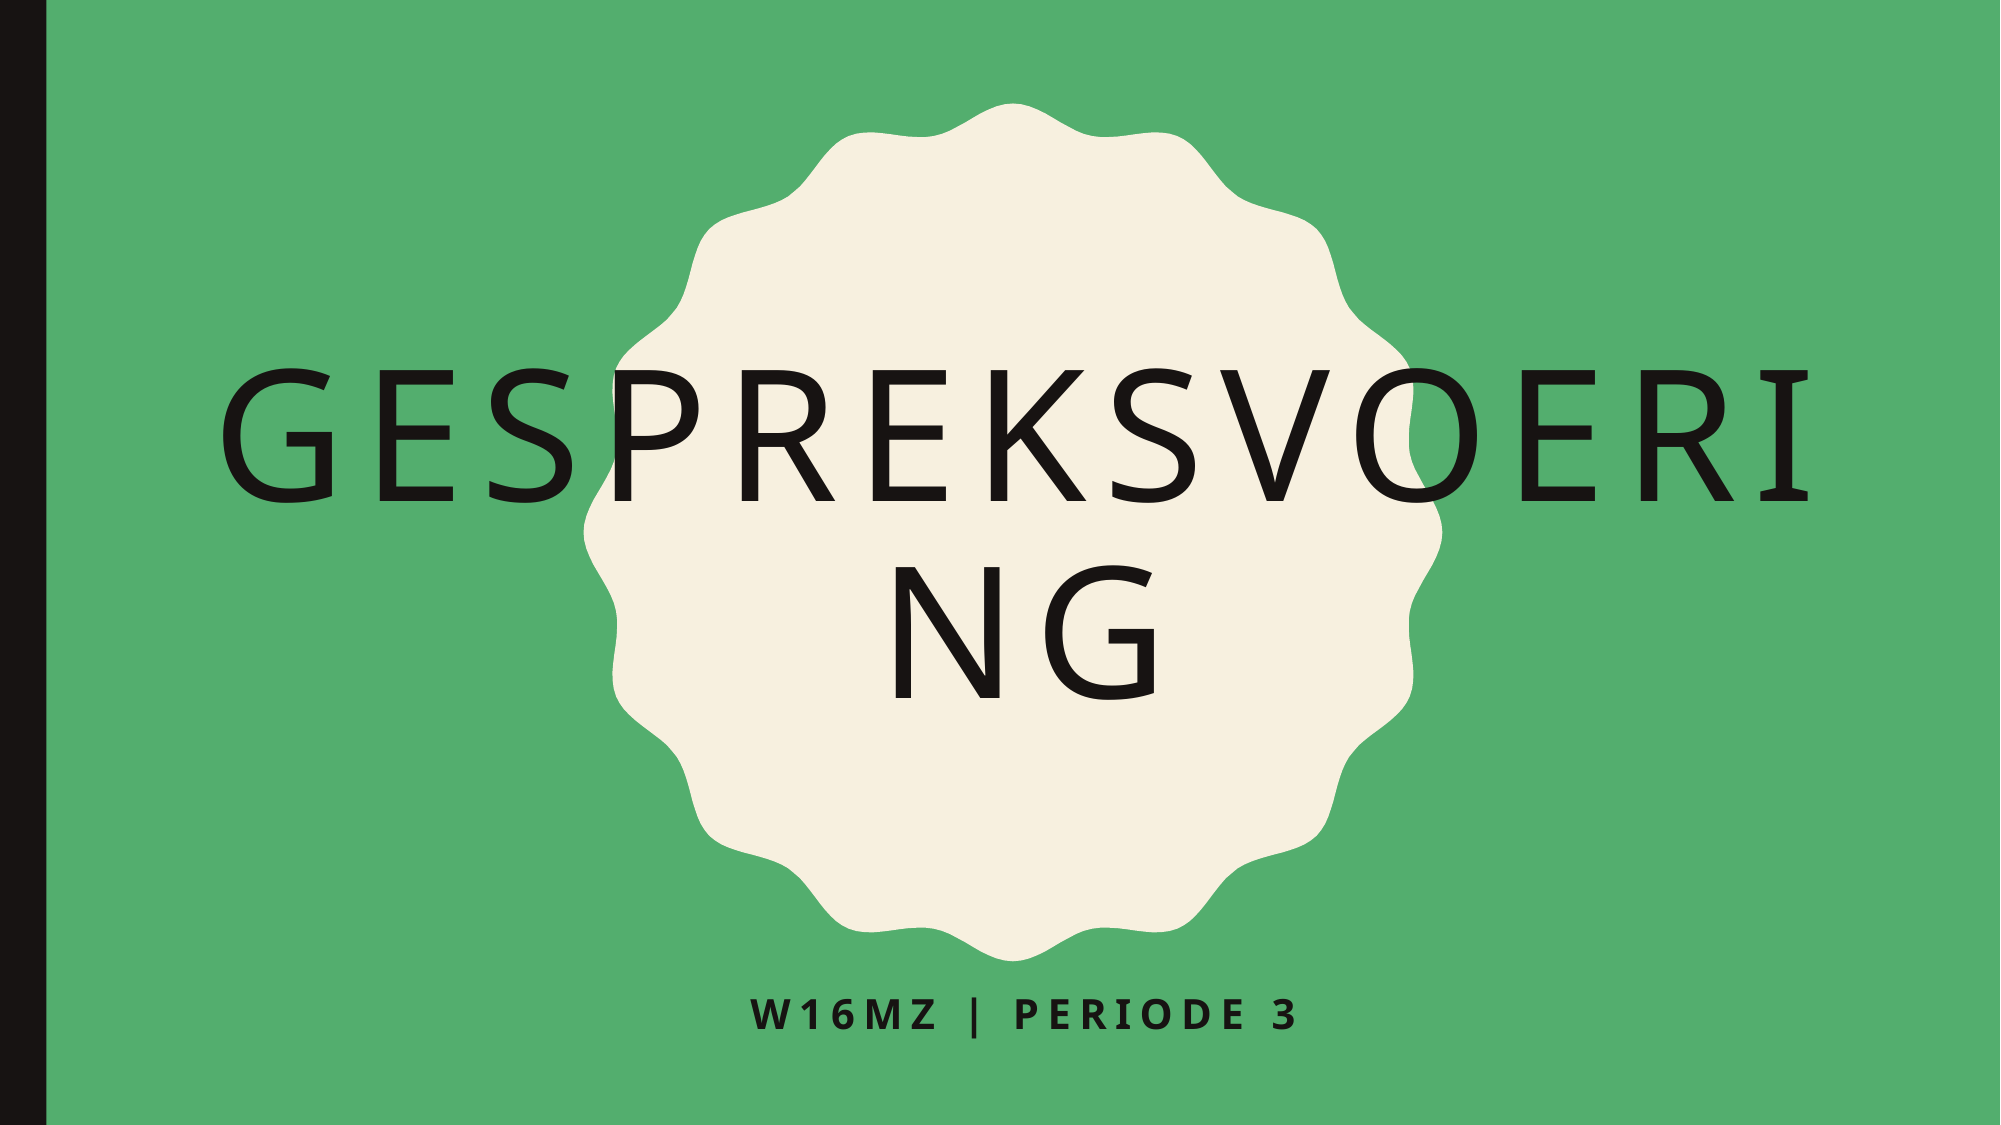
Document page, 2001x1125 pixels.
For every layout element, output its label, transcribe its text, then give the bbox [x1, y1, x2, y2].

title gespreksvoering [176, 180, 1870, 902]
subtitle W16mz | periode 3 [363, 980, 1684, 1103]
